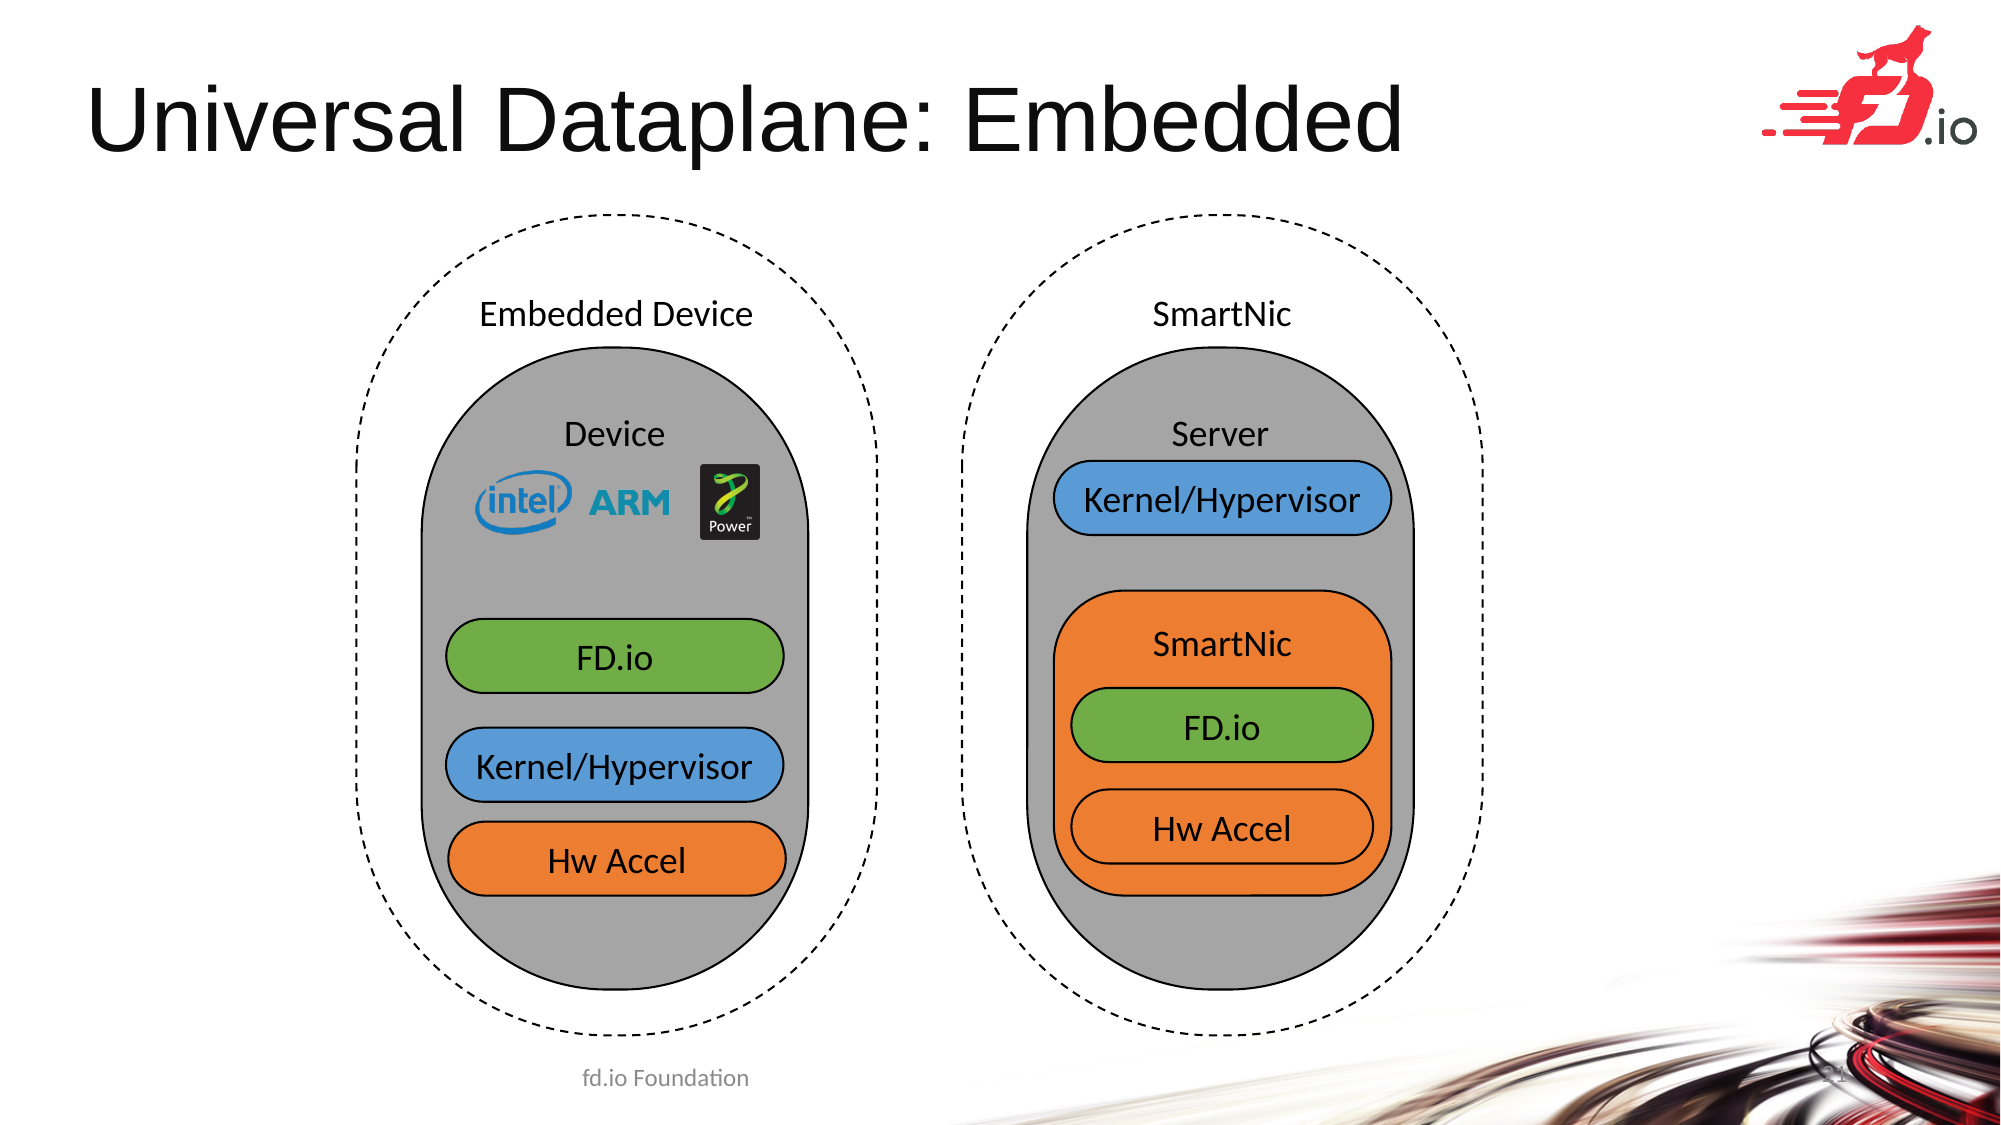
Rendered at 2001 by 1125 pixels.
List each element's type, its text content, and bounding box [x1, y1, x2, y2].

text_box Hw Accel [1070, 788, 1375, 865]
text_box Embedded Device [355, 214, 879, 1037]
text_box Hw Accel [447, 820, 787, 897]
text_box FD.io [445, 617, 785, 694]
text_box FD.io [1070, 686, 1375, 764]
title Universal Dataplane: Embedded [70, 27, 1917, 216]
slide_number 21 [1764, 1042, 1863, 1103]
picture [0, 0, 2001, 1125]
footer fd.io Foundation [281, 1046, 1051, 1107]
text_box SmartNic [1052, 589, 1393, 897]
text_box SmartNic [960, 214, 1484, 1037]
